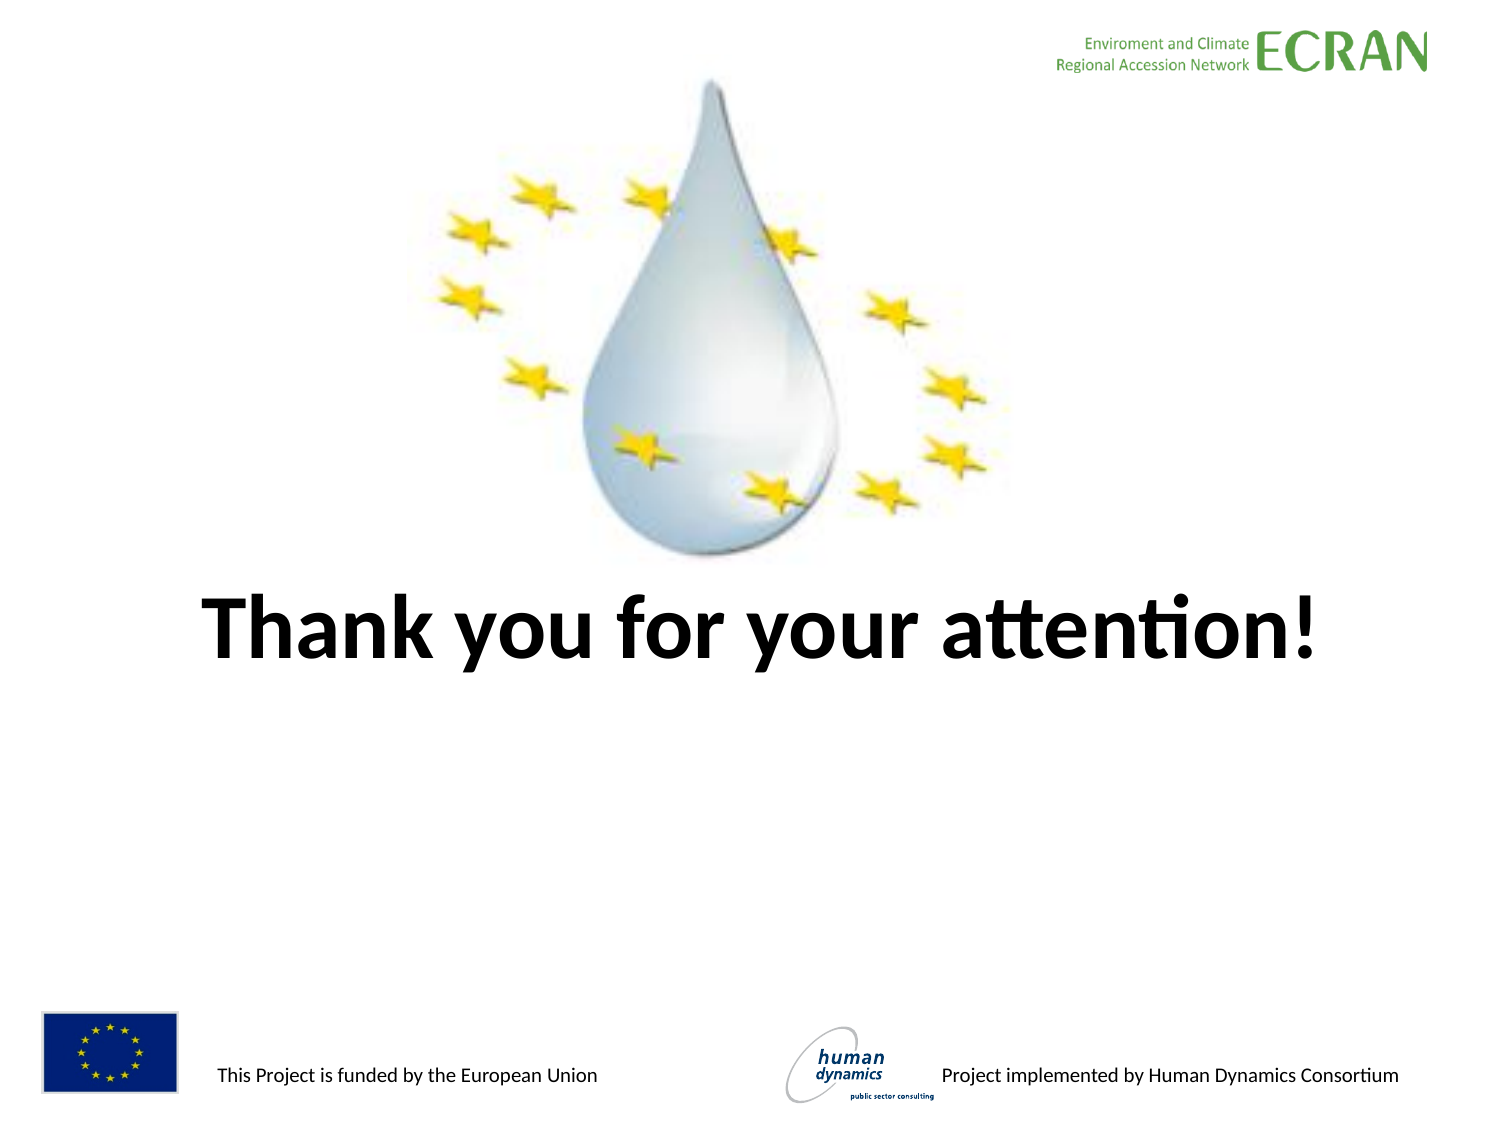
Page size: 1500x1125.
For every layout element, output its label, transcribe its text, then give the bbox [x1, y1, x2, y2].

picture [1057, 30, 1427, 73]
title Thank you for your attention! [123, 550, 1399, 693]
picture [41, 1011, 179, 1094]
picture [407, 54, 1022, 585]
